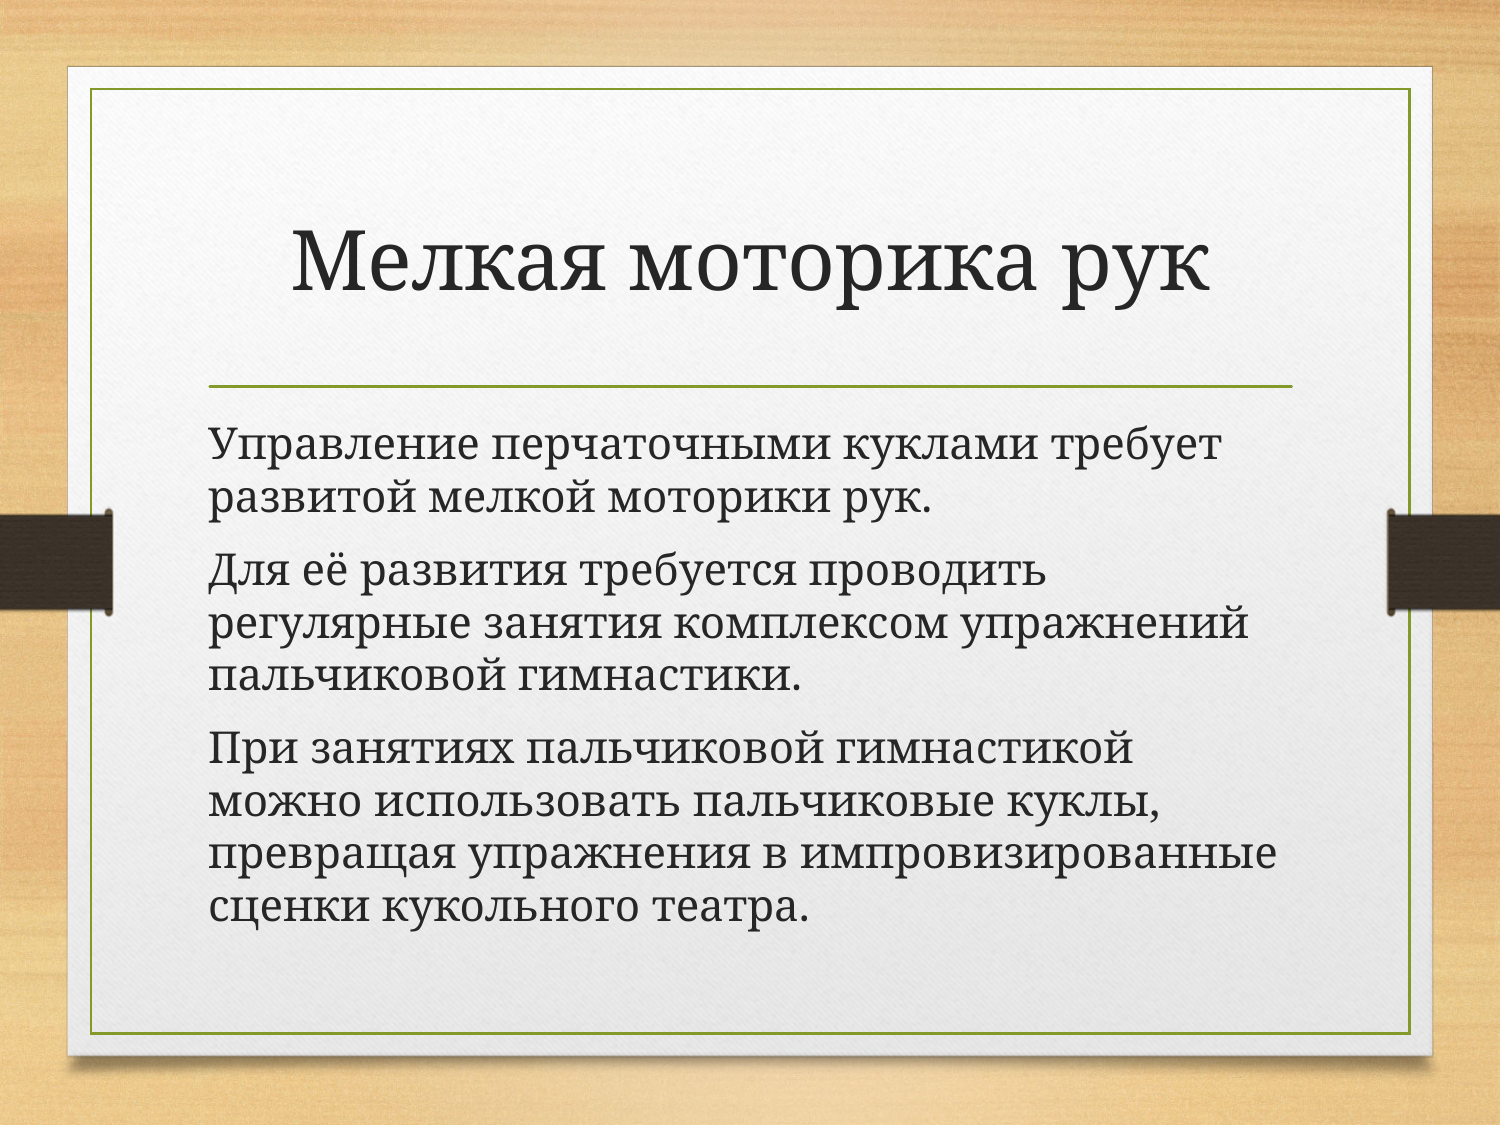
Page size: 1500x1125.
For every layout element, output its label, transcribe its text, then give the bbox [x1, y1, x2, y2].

list Управление перчаточными куклами требует развитой мелкой моторики рук. Для её развития требуется проводить регулярные занятия комплексом упражнений пальчиковой гимнастики. При занятиях пальчиковой гимнастикой можно использовать пальчиковые куклы, превращая упражнения в импровизированные сценки кукольного театра. [193, 408, 1309, 974]
title Мелкая моторика рук [193, 150, 1309, 365]
picture [0, 0, 1500, 1125]
